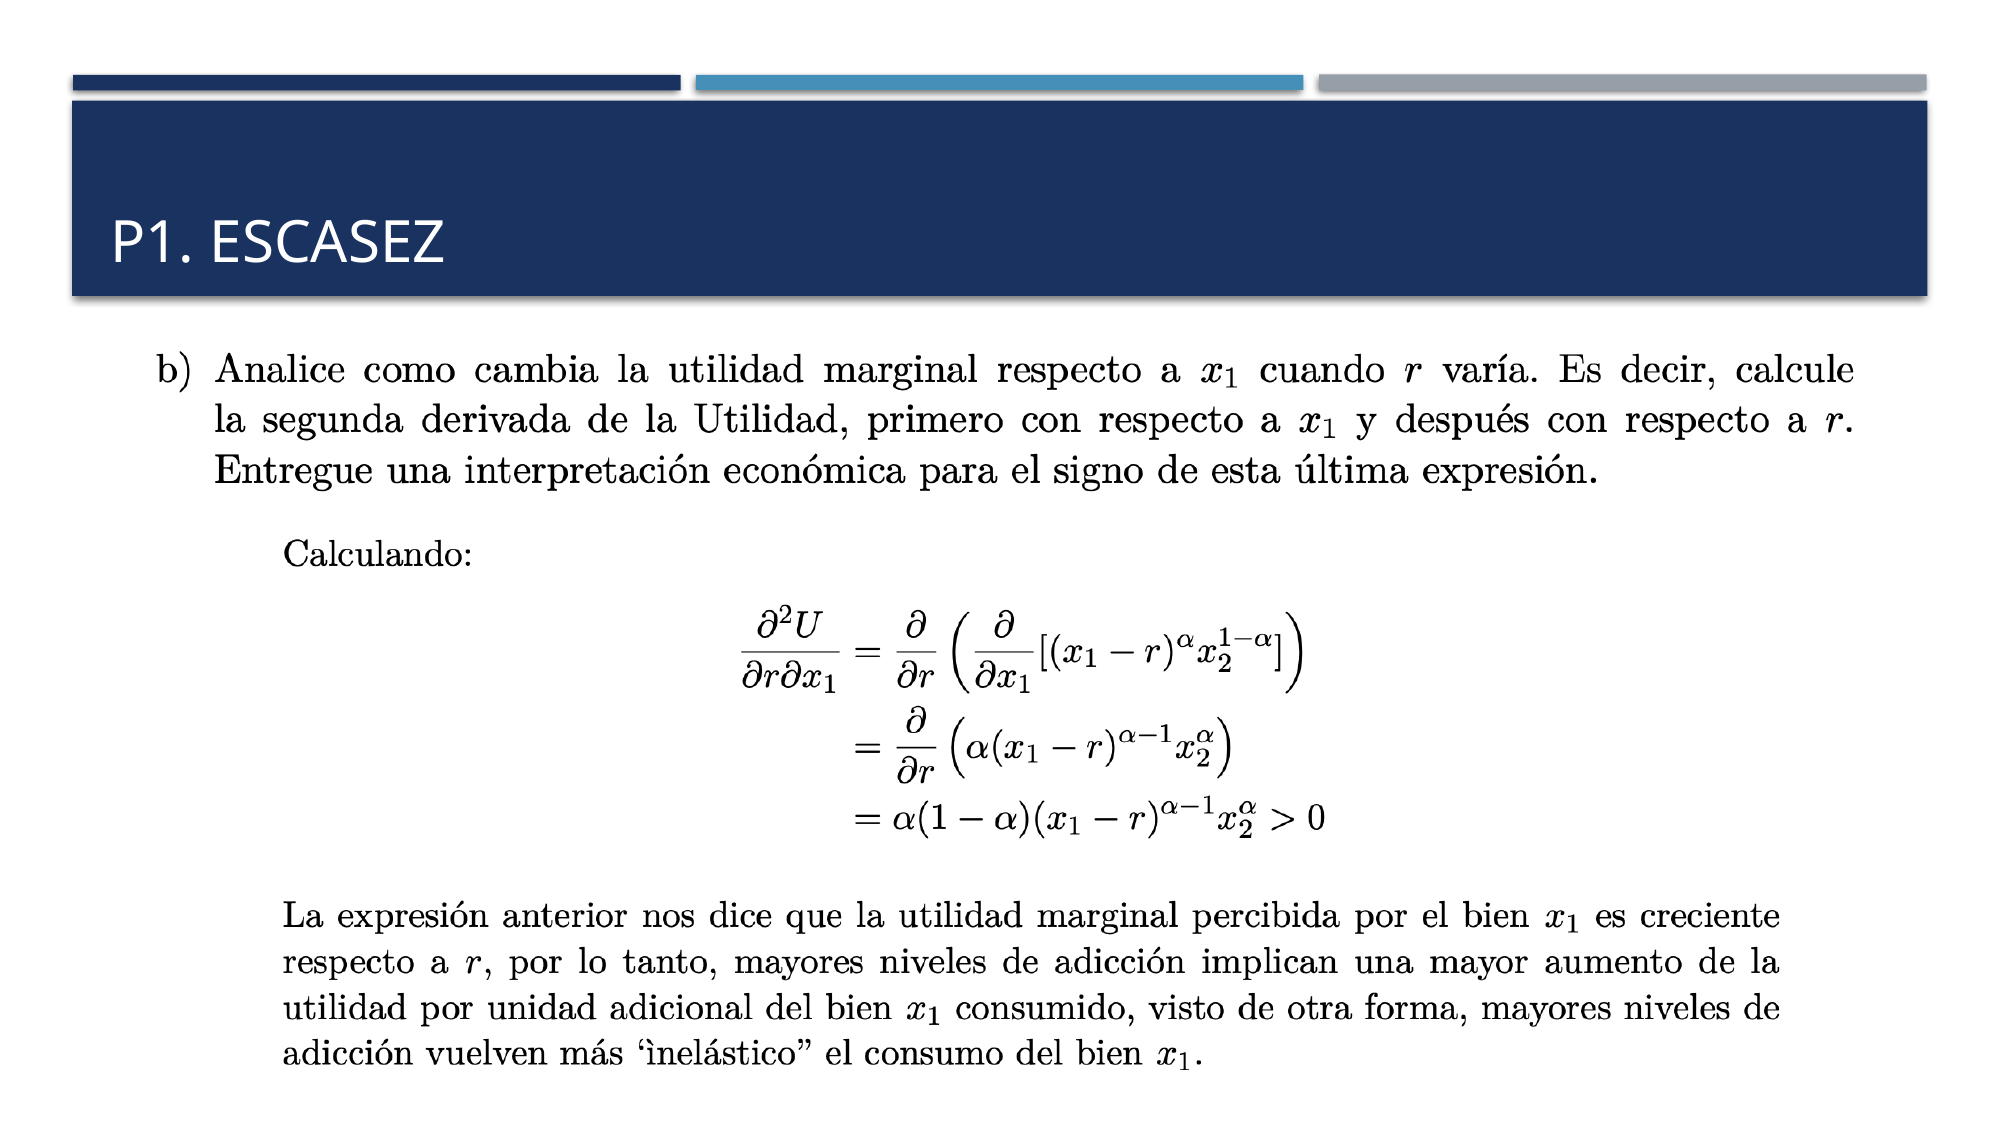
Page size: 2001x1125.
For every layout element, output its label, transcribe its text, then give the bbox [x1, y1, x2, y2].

picture [173, 524, 1827, 1099]
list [94, 332, 1906, 509]
title P1. Escasez [95, 115, 1905, 282]
